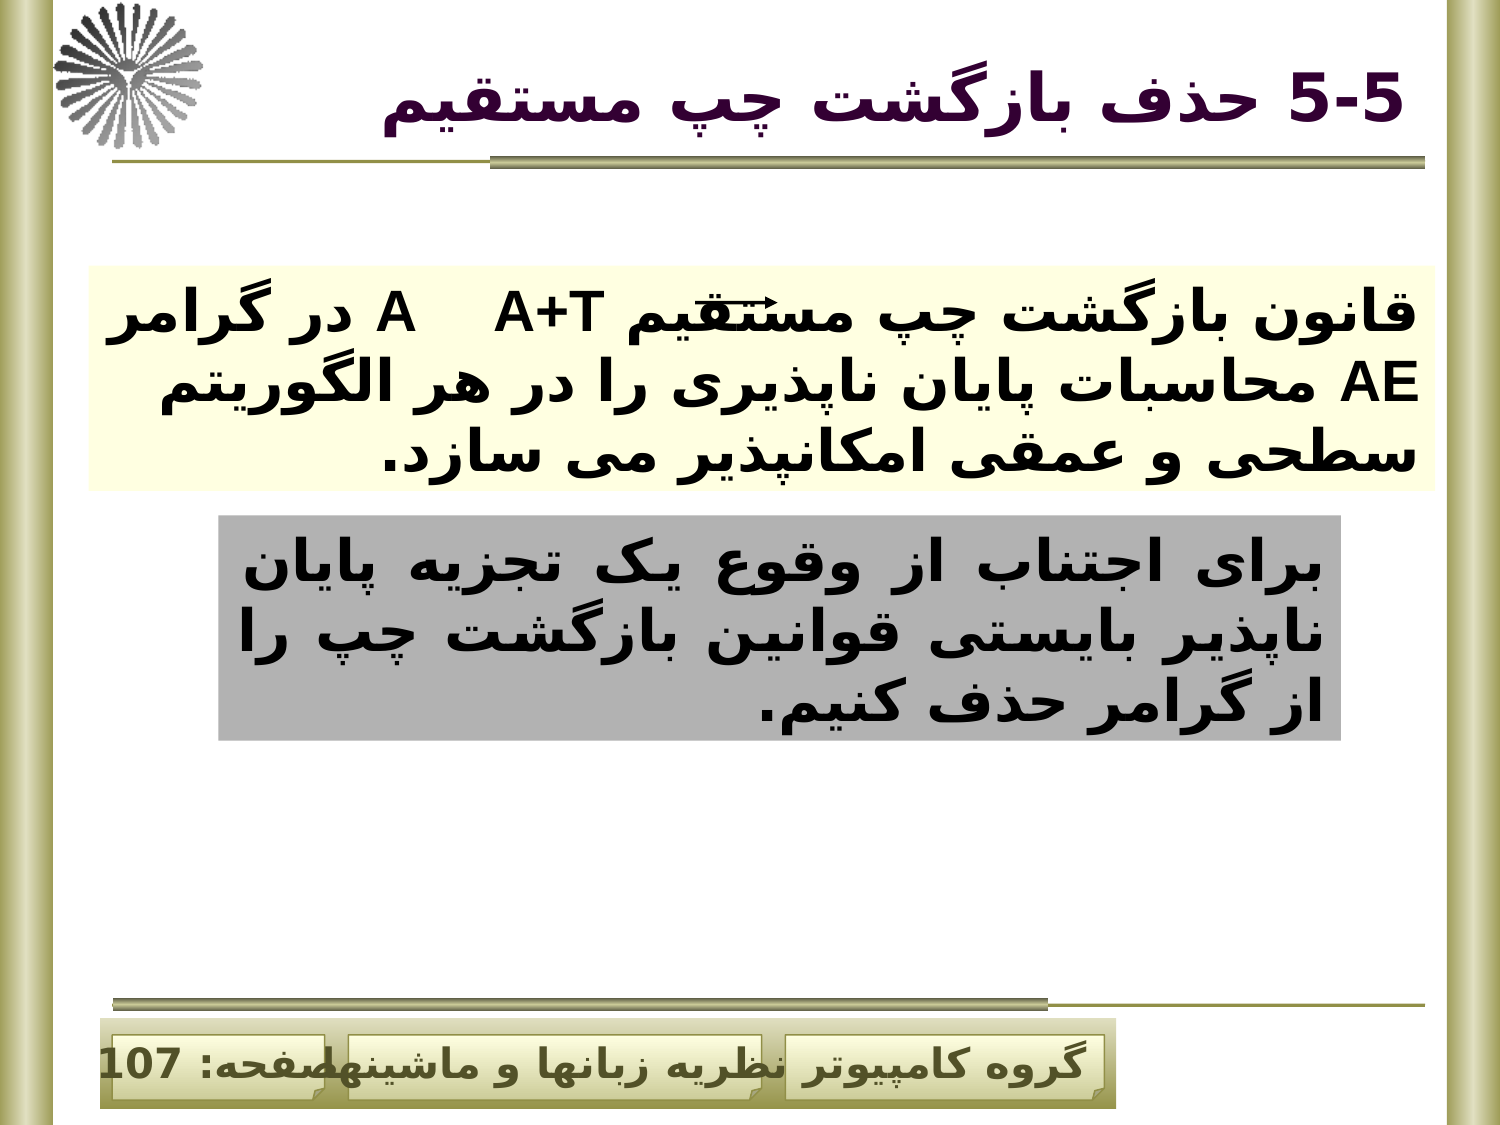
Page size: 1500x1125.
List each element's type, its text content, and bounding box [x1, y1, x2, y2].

title 5-5 حذف بازگشت چپ مستقیم [147, 42, 1423, 147]
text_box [88, 265, 1436, 421]
text_box برای اجتناب از وقوع یک تجزیه پایان ناپذیر بایستی قوانین بازگشت چپ را از گرامر حذف کنیم. [218, 515, 1341, 741]
